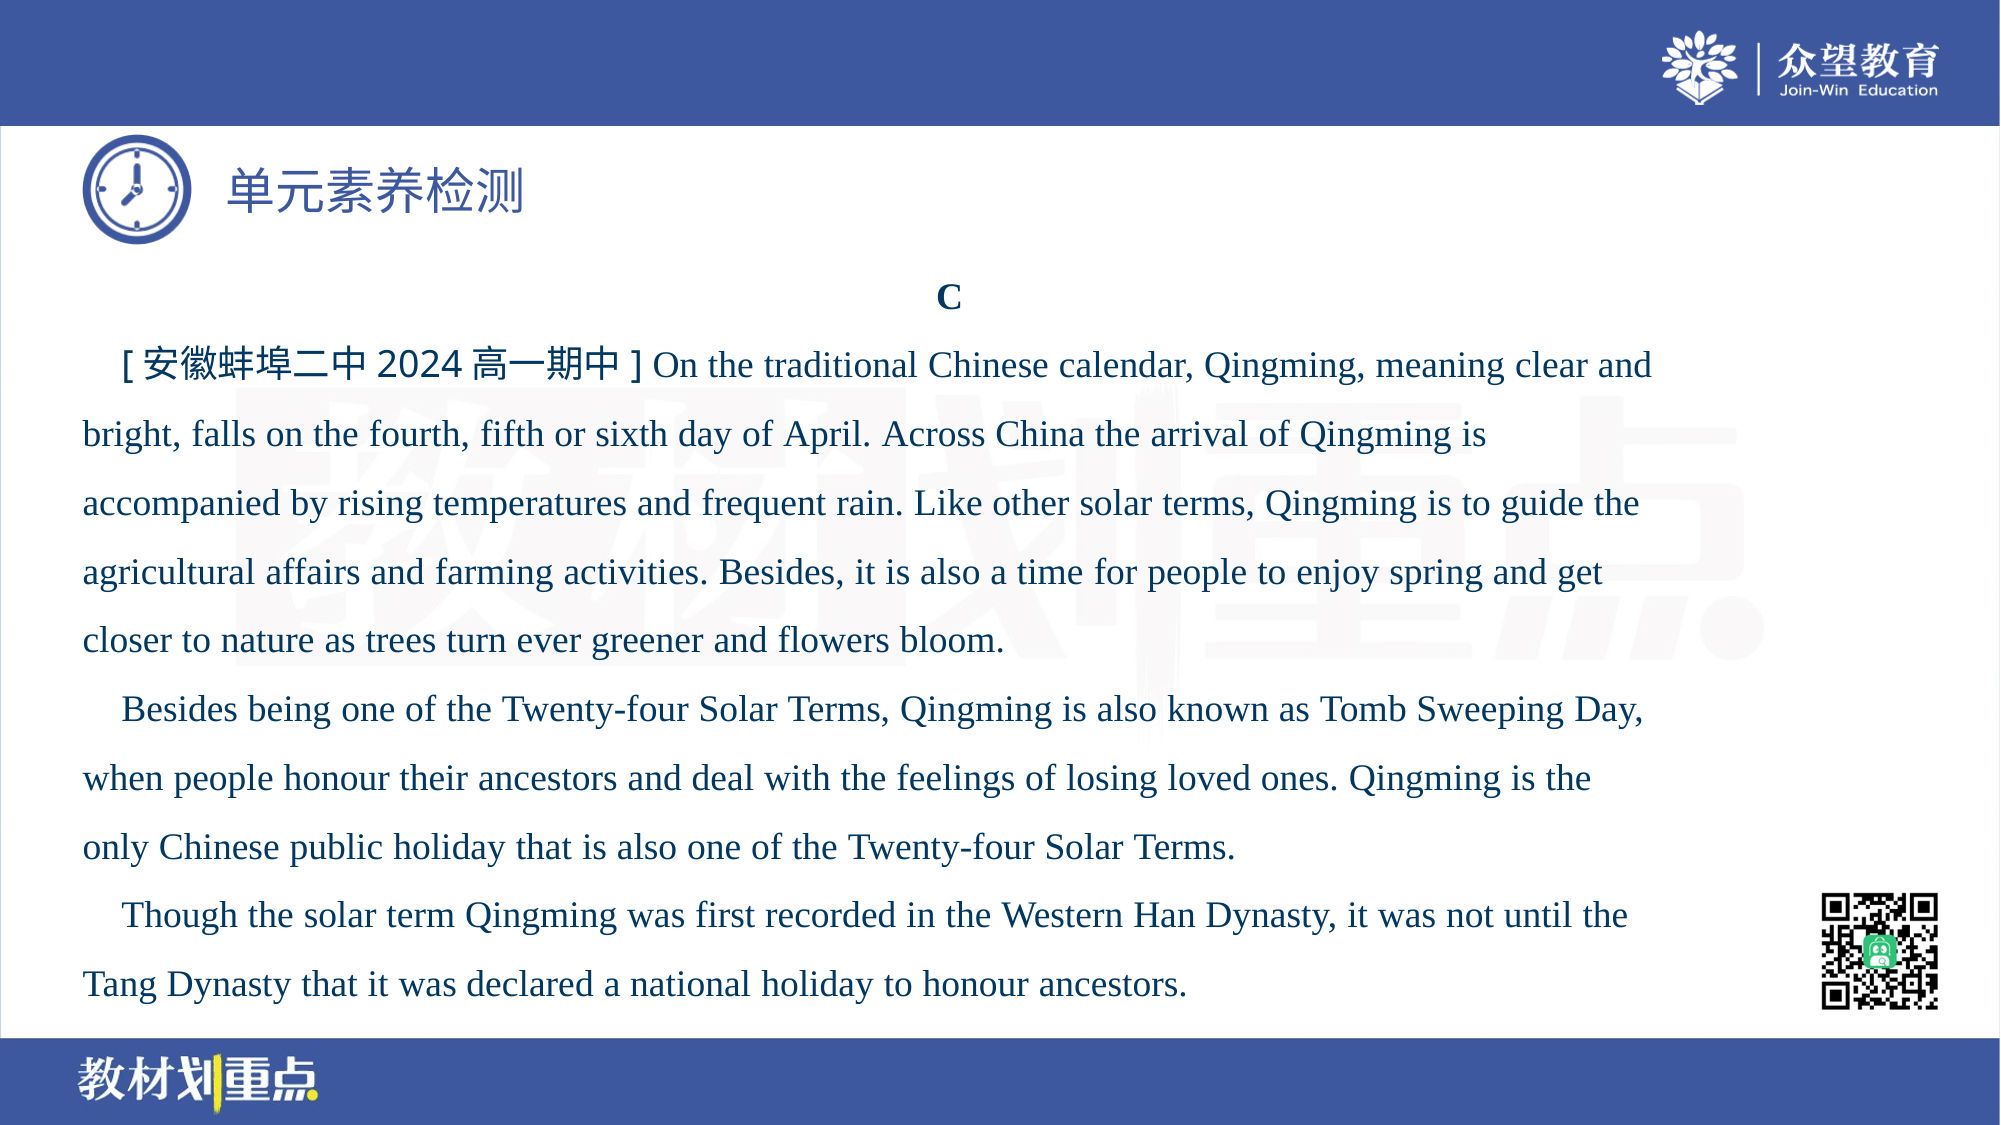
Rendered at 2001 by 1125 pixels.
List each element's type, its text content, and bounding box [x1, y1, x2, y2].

text_box C [安徽蚌埠二中2024高一期中] On the traditional Chinese calendar, Qingming, meaning clear and bright, falls on the fourth, fifth or sixth day of April. Across China the arrival of Qingming is accompanied by rising temperatures and frequent rain. Like other solar terms, Qingming is to guide the agricultural affairs and farming activities. Besides, it is also a time for people to enjoy spring and get closer to nature as trees turn ever greener and flowers bloom. Besides being one of the Twenty-four Solar Terms, Qingming is also known as Tomb Sweeping Day, when people honour their ancestors and deal with the feelings of losing loved ones. Qingming is the only Chinese public holiday that is also one of the Twenty-four Solar Terms. Though the solar term Qingming was first recorded in the Western Han Dynasty, it was not until the Tang Dynasty that it was declared a national holiday to honour ancestors. [82, 247, 1817, 1005]
picture [0, 0, 2000, 1125]
